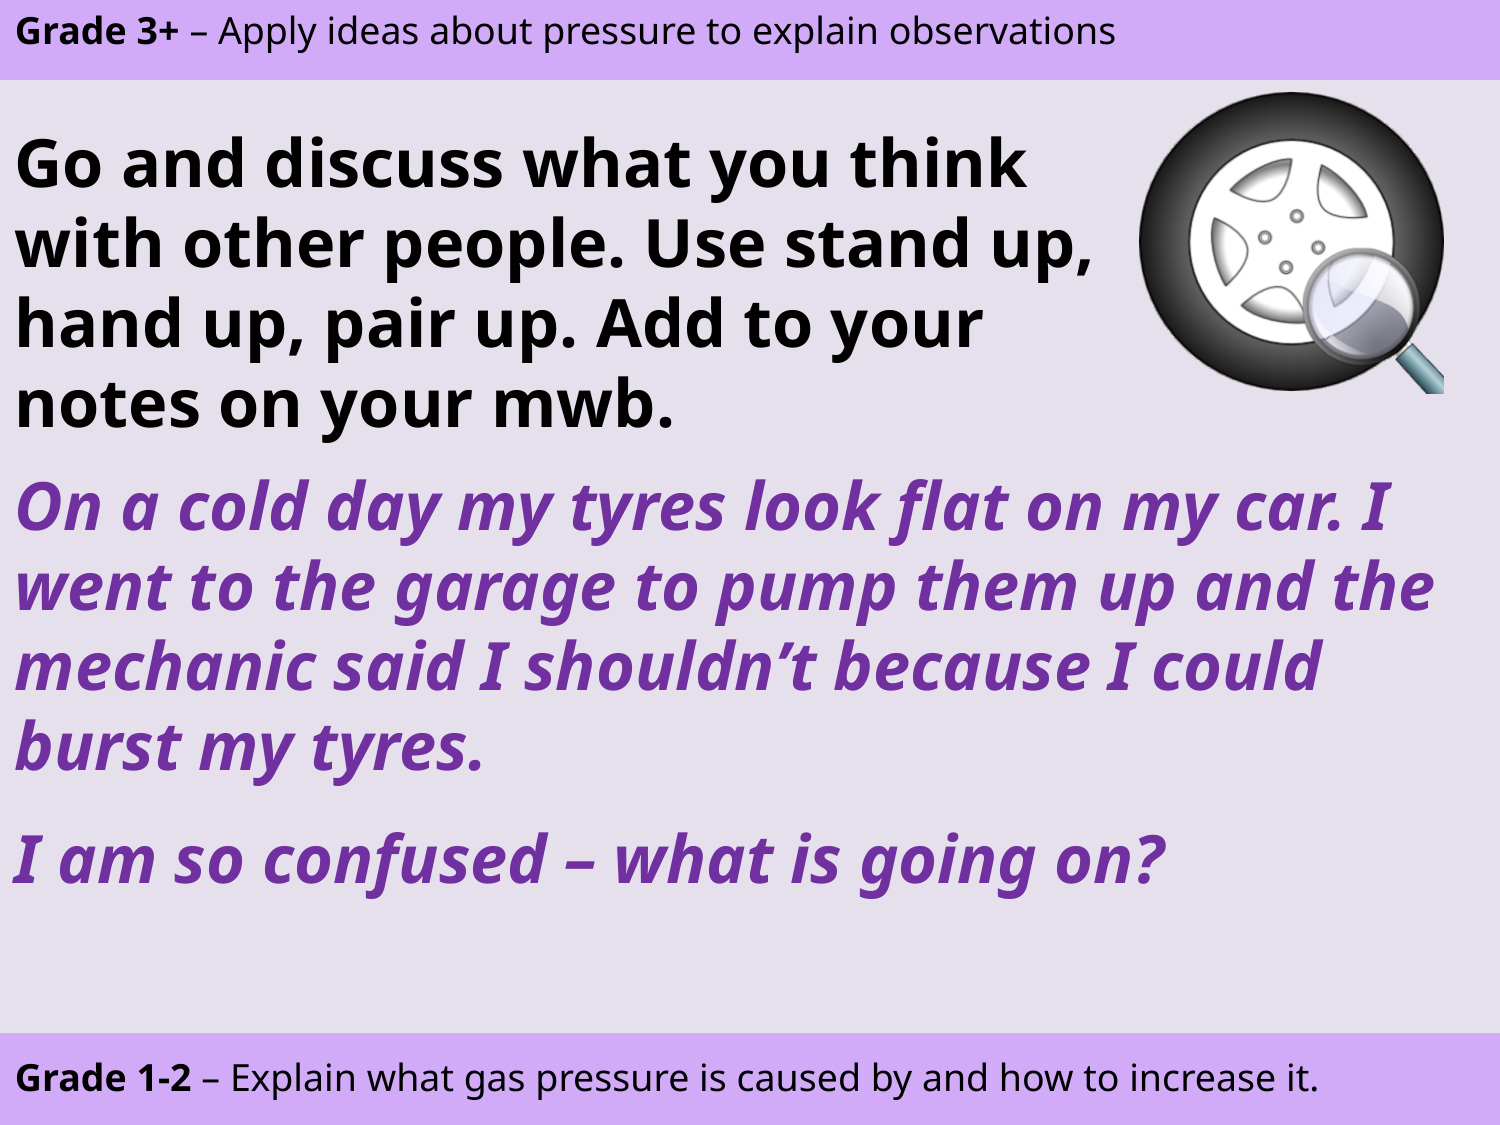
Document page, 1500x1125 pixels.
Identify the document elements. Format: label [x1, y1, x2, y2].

text_box [0, 0, 1500, 1125]
